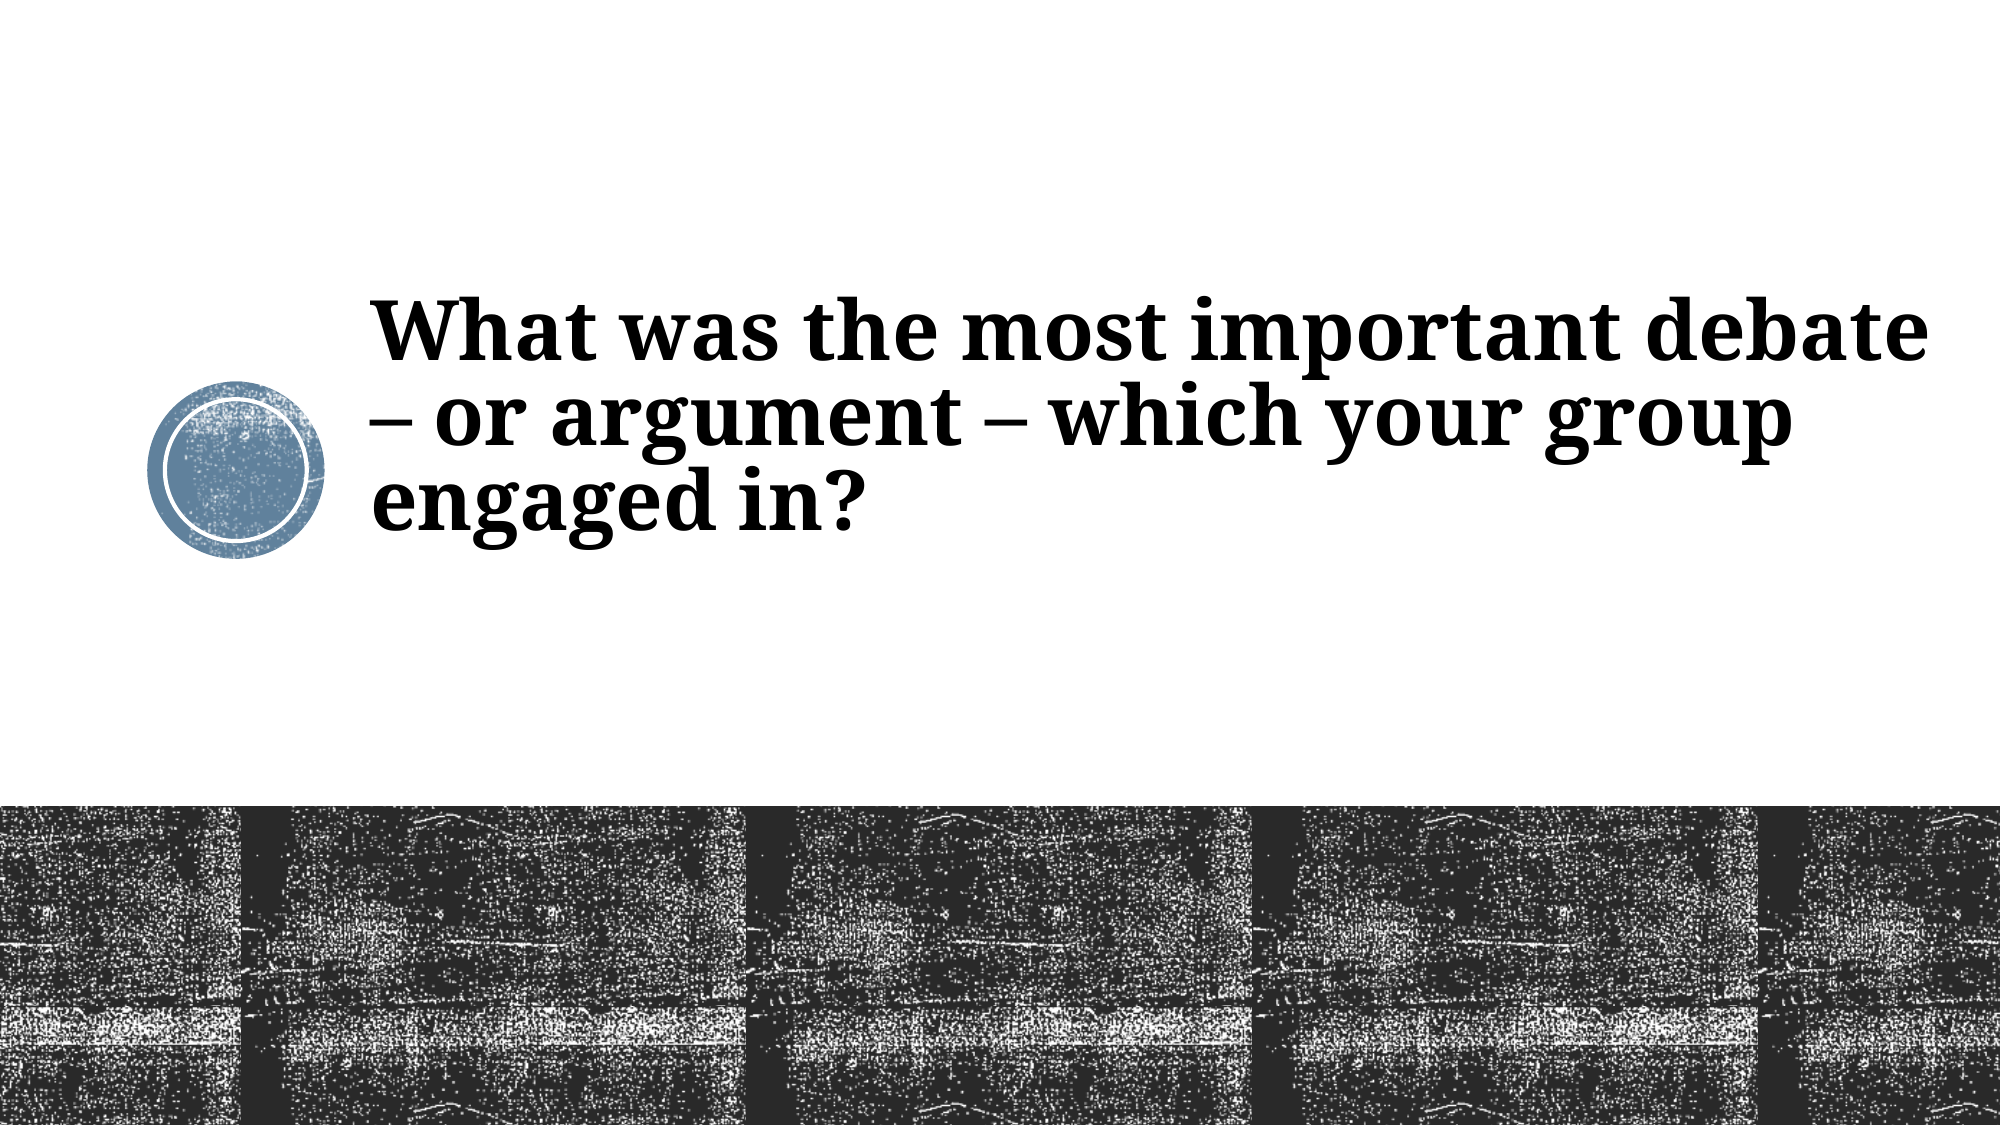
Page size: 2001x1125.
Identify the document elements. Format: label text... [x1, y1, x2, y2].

title What was the most important debate – or argument – which your group engaged in? [355, 131, 1948, 709]
